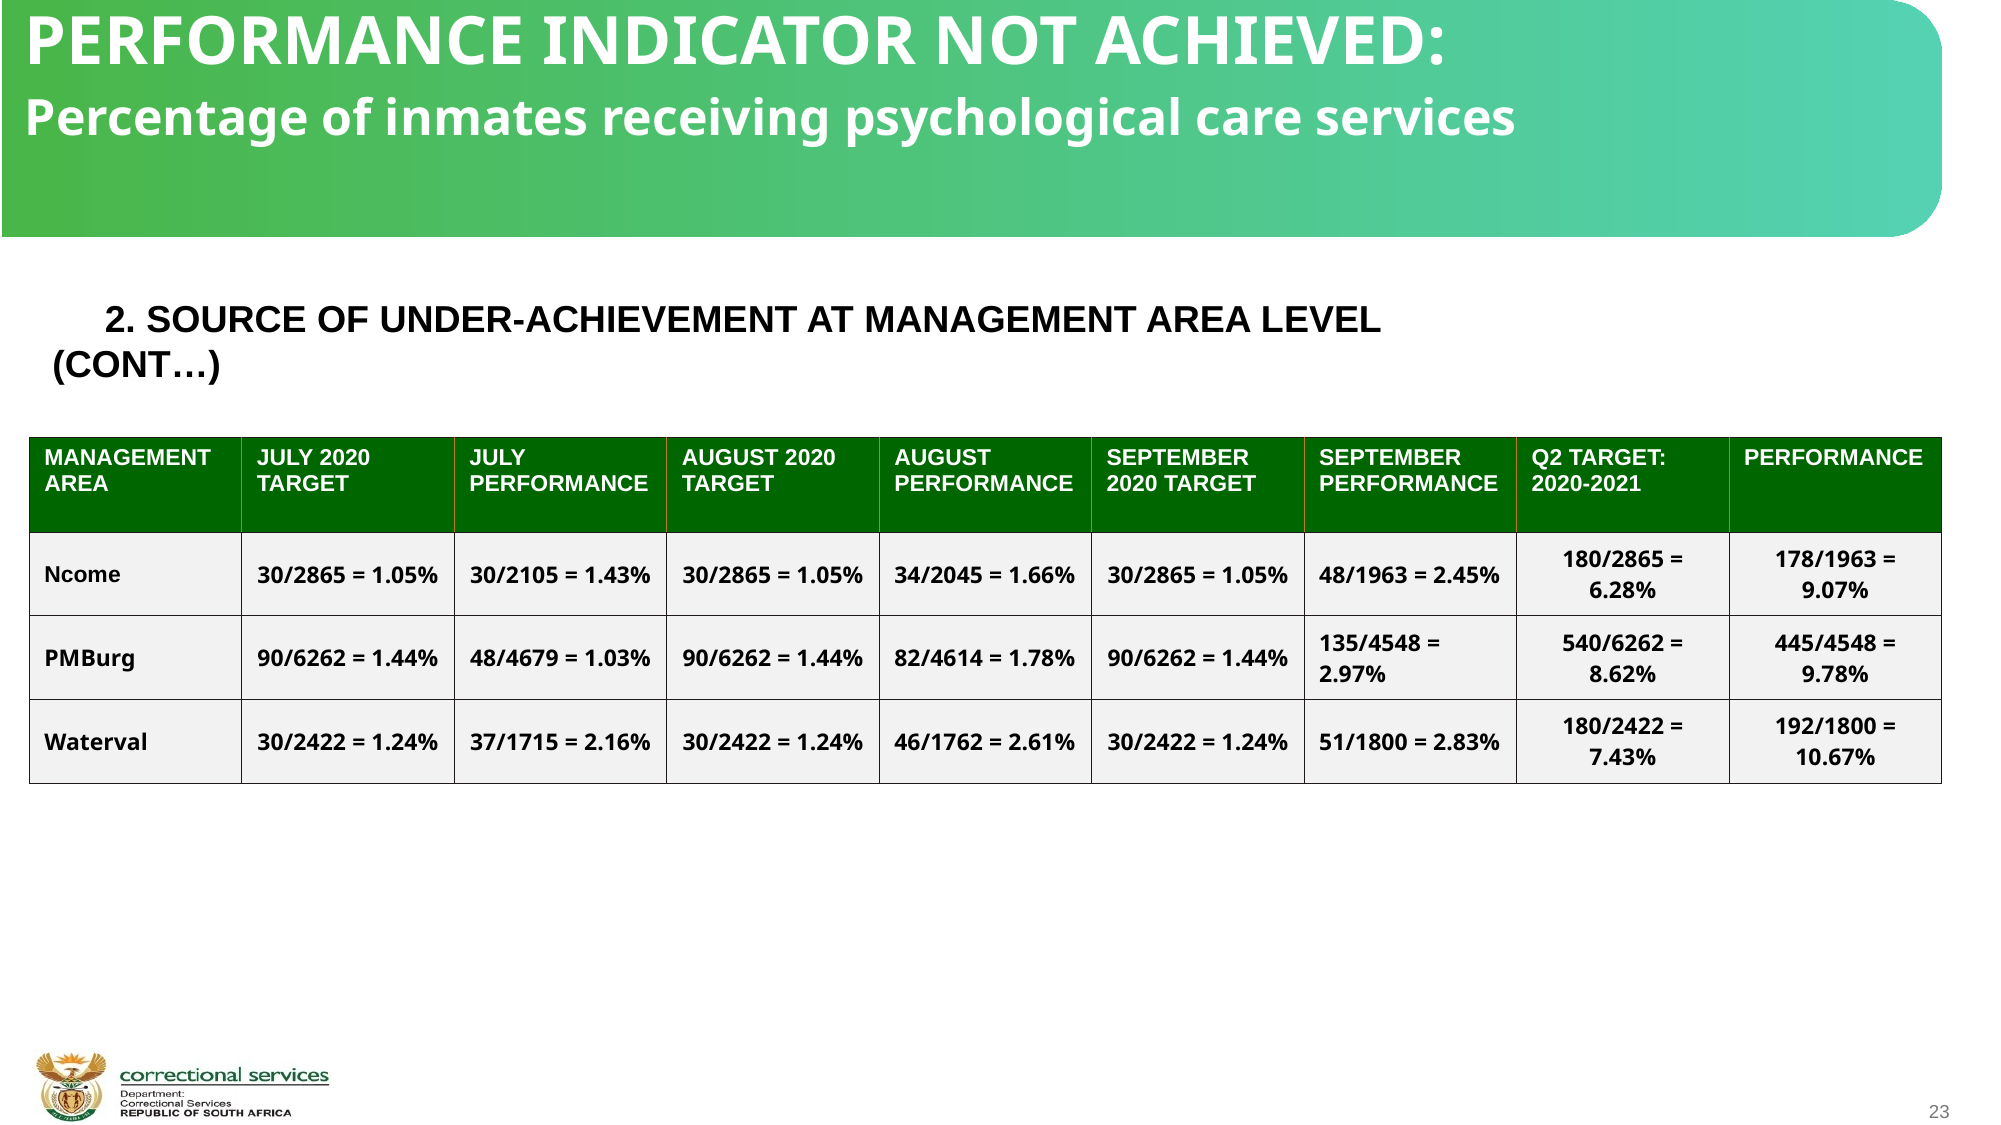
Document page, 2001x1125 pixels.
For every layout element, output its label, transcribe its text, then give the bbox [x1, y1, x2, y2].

table_cell 30/2865 = 1.05% [667, 533, 879, 615]
table_cell 192/1800 = 10.67% [1730, 700, 1941, 783]
table_cell Waterval [30, 700, 241, 783]
table_cell 178/1963 = 9.07% [1730, 533, 1941, 615]
table_cell 540/6262 = 8.62% [1517, 616, 1729, 699]
table_cell 48/1963 = 2.45% [1305, 533, 1516, 615]
table_cell 48/4679 = 1.03% [455, 616, 666, 699]
table_header MANAGEMENT AREA [30, 438, 241, 532]
table_cell 51/1800 = 2.83% [1305, 700, 1516, 783]
table_cell Ncome [30, 533, 241, 615]
picture [33, 1049, 332, 1123]
table_cell 30/2865 = 1.05% [242, 533, 454, 615]
table_header SEPTEMBER PERFORMANCE [1305, 438, 1516, 532]
table_cell 90/6262 = 1.44% [1092, 616, 1304, 699]
table_cell 30/2865 = 1.05% [1092, 533, 1304, 615]
text_box 2. SOURCE OF UNDER-ACHIEVEMENT AT MANAGEMENT AREA LEVEL (CONT…) [37, 287, 1500, 393]
text_box [2, 0, 1942, 237]
table_cell 46/1762 = 2.61% [880, 700, 1091, 783]
table_header AUGUST PERFORMANCE [880, 438, 1091, 532]
table_cell 445/4548 = 9.78% [1730, 616, 1941, 699]
table_header Q2 TARGET: 2020-2021 [1517, 438, 1729, 532]
table_cell 34/2045 = 1.66% [880, 533, 1091, 615]
table_cell 30/2422 = 1.24% [242, 700, 454, 783]
table_cell 90/6262 = 1.44% [242, 616, 454, 699]
table_cell 135/4548 = 2.97% [1305, 616, 1516, 699]
table_header AUGUST 2020 TARGET [667, 438, 879, 532]
table_header JULY PERFORMANCE [455, 438, 666, 532]
table_cell 37/1715 = 2.16% [455, 700, 666, 783]
table_header SEPTEMBER 2020 TARGET [1092, 438, 1304, 532]
table_header PERFORMANCE [1730, 438, 1941, 532]
table_cell 30/2422 = 1.24% [1092, 700, 1304, 783]
table_cell PMBurg [30, 616, 241, 699]
table_header JULY 2020 TARGET [242, 438, 454, 532]
table_cell 30/2422 = 1.24% [667, 700, 879, 783]
table_cell 180/2865 = 6.28% [1517, 533, 1729, 615]
table_cell 90/6262 = 1.44% [667, 616, 879, 699]
table_cell 82/4614 = 1.78% [880, 616, 1091, 699]
table_cell 30/2105 = 1.43% [455, 533, 666, 615]
text_box PERFORMANCE INDICATOR NOT ACHIEVED: Percentage of inmates receiving psychological care services [10, 0, 1808, 86]
table_cell 180/2422 = 7.43% [1517, 700, 1729, 783]
